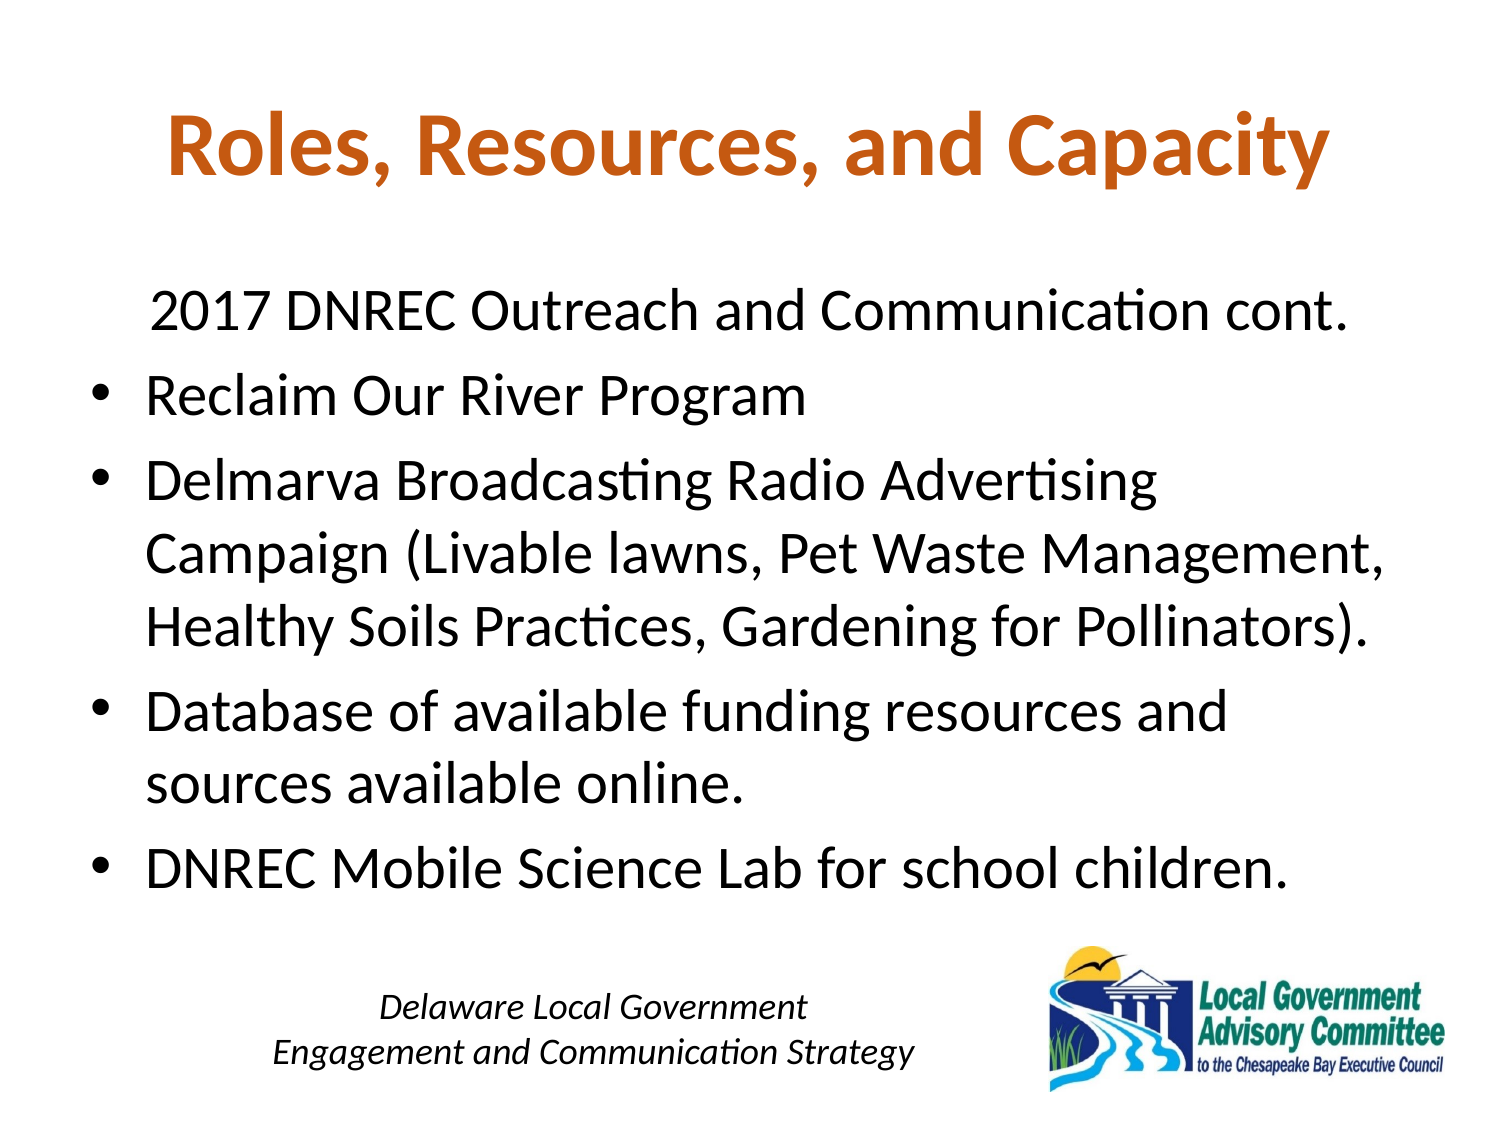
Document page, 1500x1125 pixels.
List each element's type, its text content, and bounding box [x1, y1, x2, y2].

list 2017 DNREC Outreach and Communication cont. Reclaim Our River Program Delmarva Broadcasting Radio Advertising Campaign (Livable lawns, Pet Waste Management, Healthy Soils Practices, Gardening for Pollinators). Database of available funding resources and sources available online. DNREC Mobile Science Lab for school children. [75, 262, 1425, 917]
title Roles, Resources, and Capacity [75, 45, 1425, 233]
picture [1048, 946, 1445, 1092]
text_box Delaware Local Government Engagement and Communication Strategy [176, 974, 1020, 1080]
